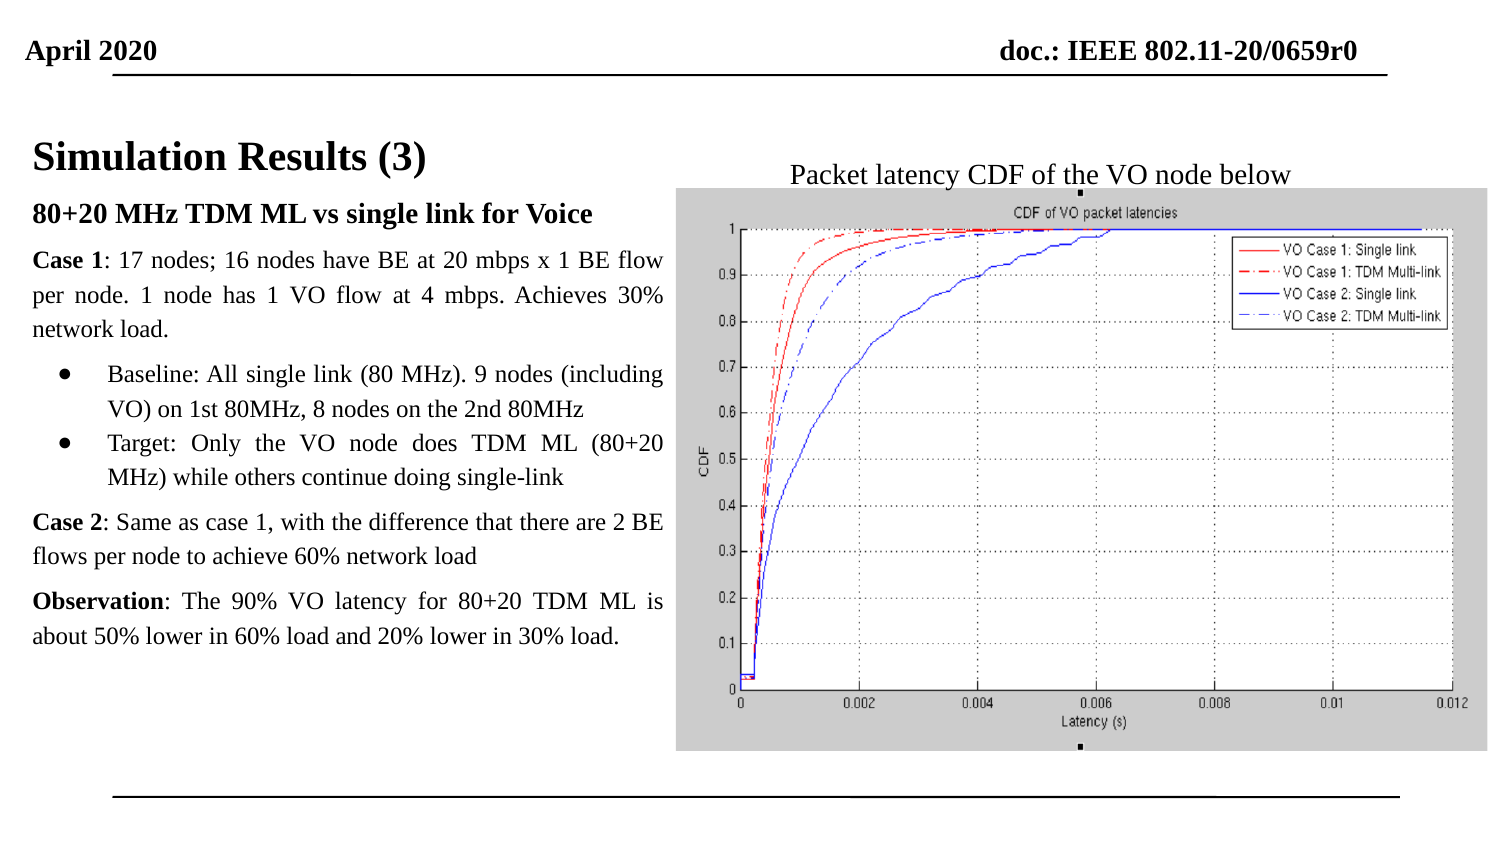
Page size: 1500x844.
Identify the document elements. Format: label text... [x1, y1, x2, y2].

list Simulation Results (3) 80+20 MHz TDM ML vs single link for Voice Case 1: 17 nodes; 16 nodes have BE at 20 mbps x 1 BE flow per node. 1 node has 1 VO flow at 4 mbps. Achieves 30% network load. Baseline: All single link (80 MHz). 9 nodes (including VO) on 1st 80MHz, 8 nodes on the 2nd 80MHz Target: Only the VO node does TDM ML (80+20 MHz) while others continue doing single-link Case 2: Same as case 1, with the difference that there are 2 BE flows per node to achieve 60% network load Observation: The 90% VO latency for 80+20 TDM ML is about 50% lower in 60% load and 20% lower in 30% load. [20, 115, 676, 763]
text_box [675, 139, 1488, 751]
